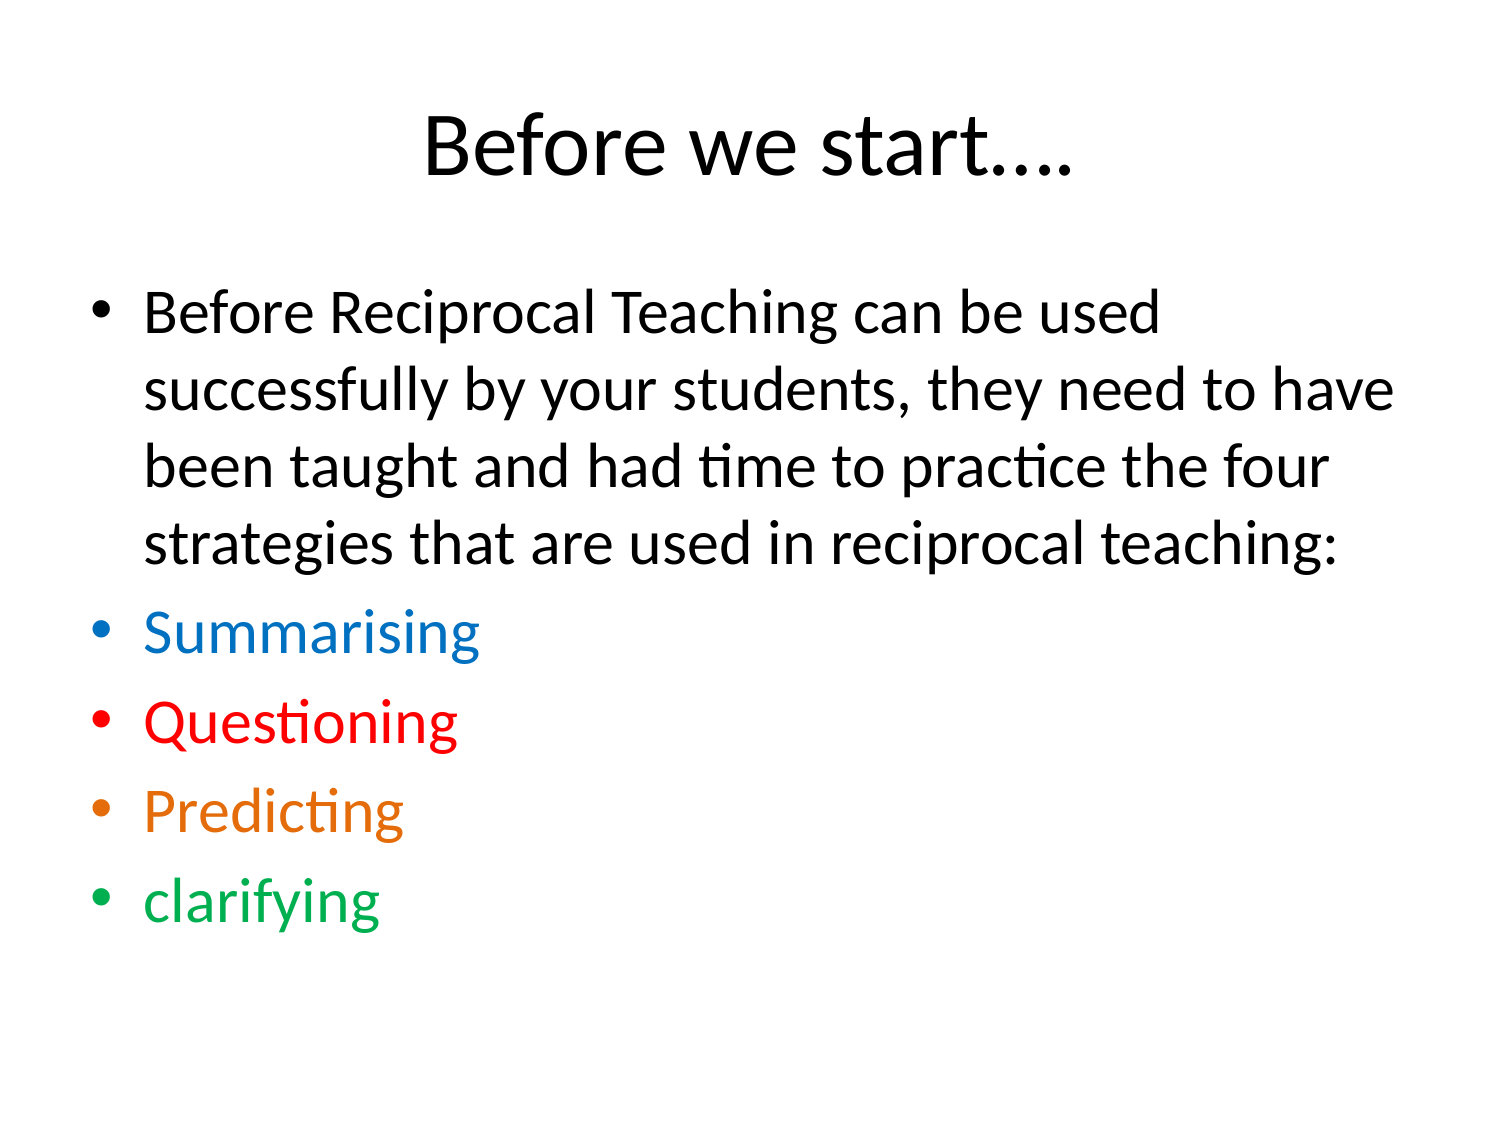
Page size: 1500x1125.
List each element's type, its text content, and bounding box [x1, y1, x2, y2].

title Before we start…. [75, 45, 1425, 233]
list Before Reciprocal Teaching can be used successfully by your students, they need to have been taught and had time to practice the four strategies that are used in reciprocal teaching: Summarising Questioning Predicting clarifying [75, 262, 1425, 1005]
